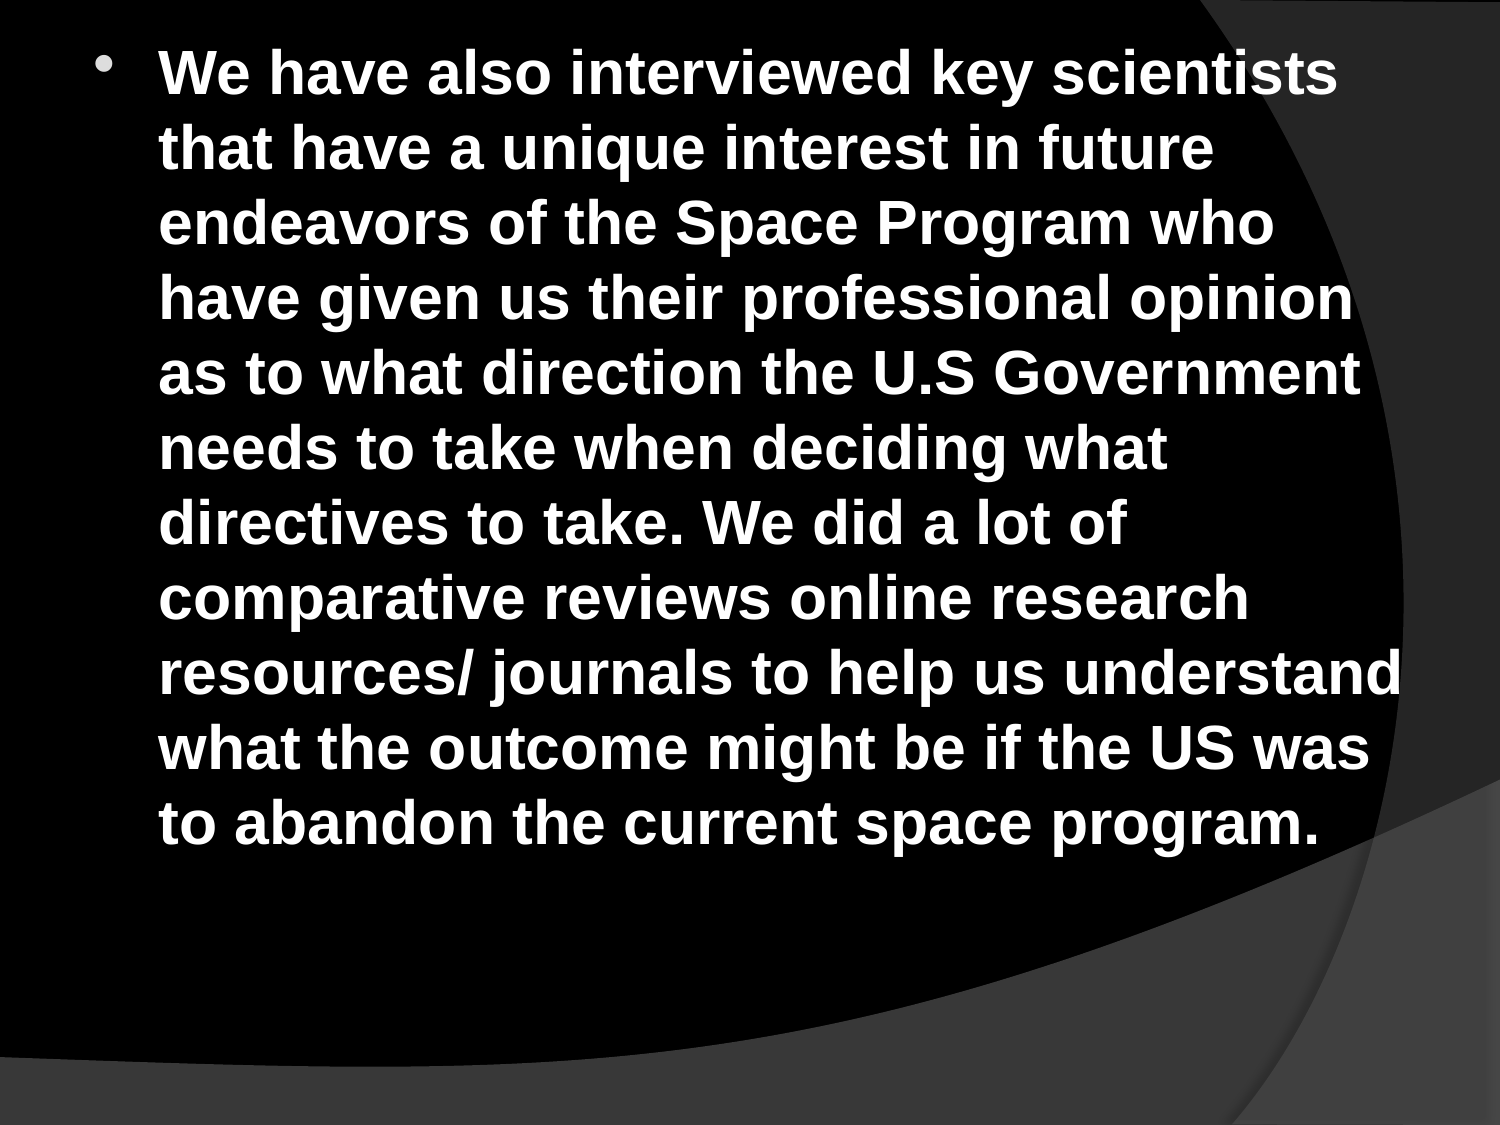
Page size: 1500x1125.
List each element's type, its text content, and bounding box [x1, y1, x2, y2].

list We have also interviewed key scientists that have a unique interest in future endeavors of the Space Program who have given us their professional opinion as to what direction the U.S Government needs to take when deciding what directives to take. We did a lot of comparative reviews online research resources/ journals to help us understand what the outcome might be if the US was to abandon the current space program. [75, 24, 1425, 1005]
